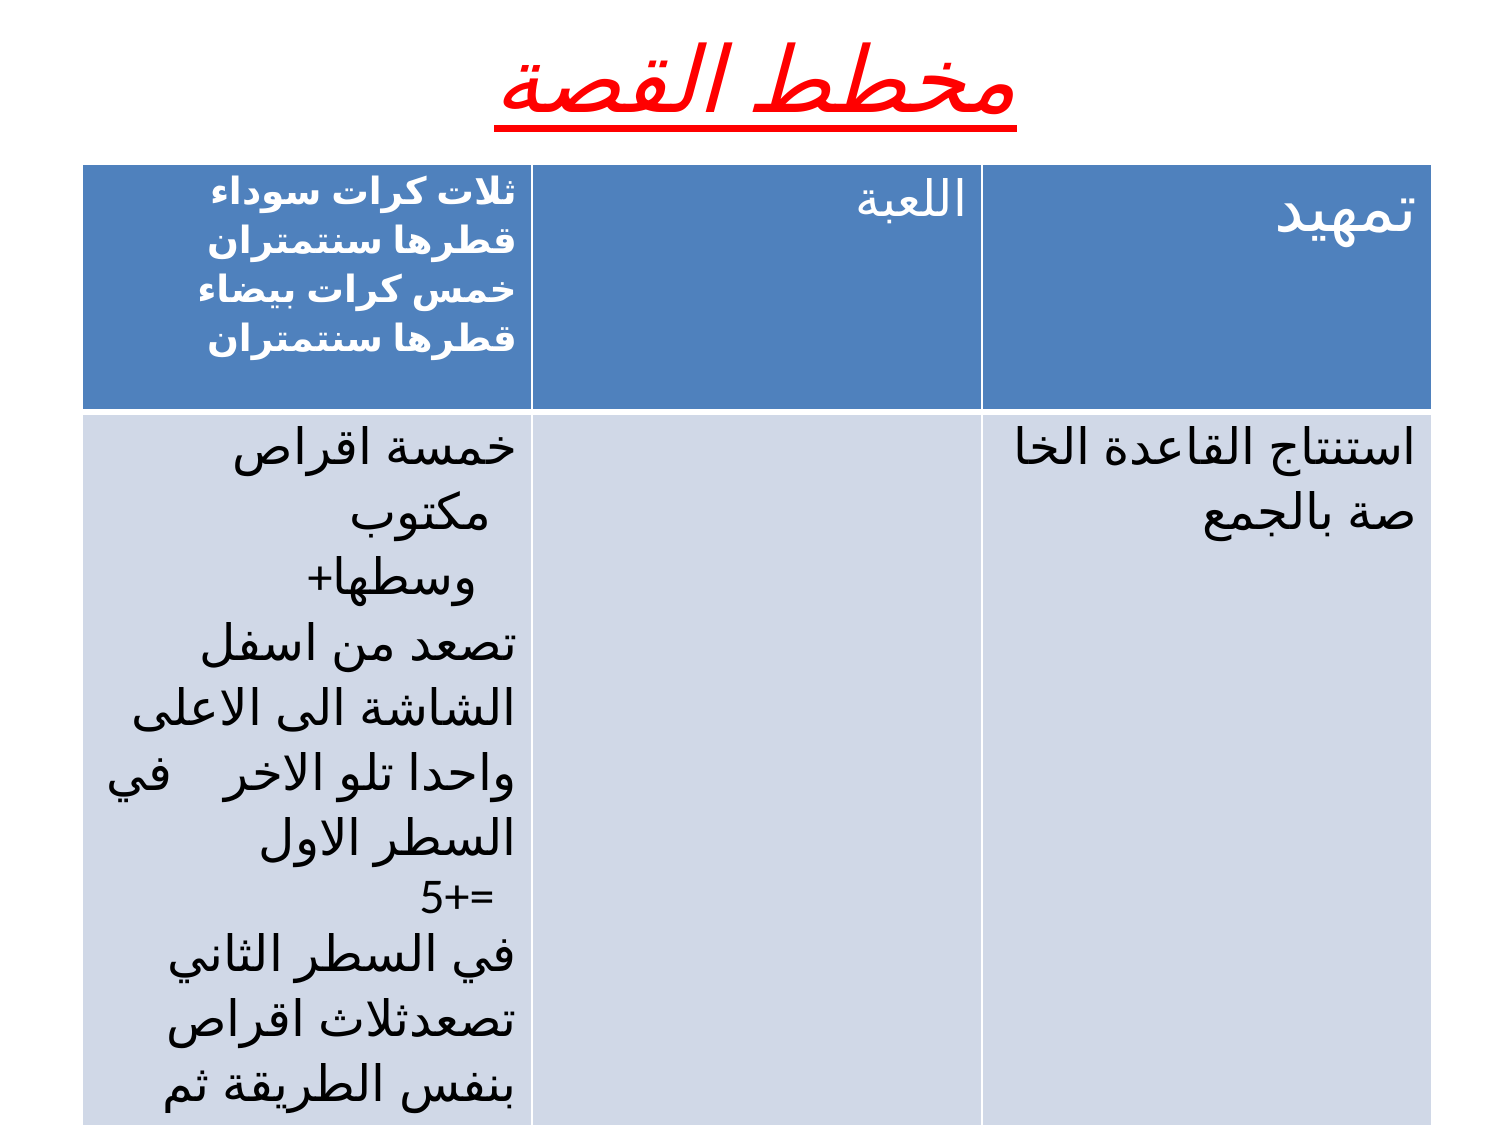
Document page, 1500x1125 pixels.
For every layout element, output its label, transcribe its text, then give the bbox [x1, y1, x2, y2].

table_header ثلات كرات سوداء قطرها سنتمتران خمس كرات بيضاء قطرها سنتمتران [83, 165, 531, 409]
table_cell خمسة اقراص مكتوب +وسطها تصعد من اسفل الشاشة الى الاعلى واحدا تلو الاخر في السطر الاول 5+= في السطر الثاني تصعدثلاث اقراص بنفس الطريقة ثم +3 = [83, 415, 531, 1125]
table_header اللعبة [533, 165, 981, 409]
title مخطط القصة [82, 0, 1430, 153]
table_cell استنتاج القاعدة الخا صة بالجمع [983, 415, 1431, 1125]
table_cell [533, 415, 981, 1125]
table_header تمهيد [983, 165, 1431, 409]
